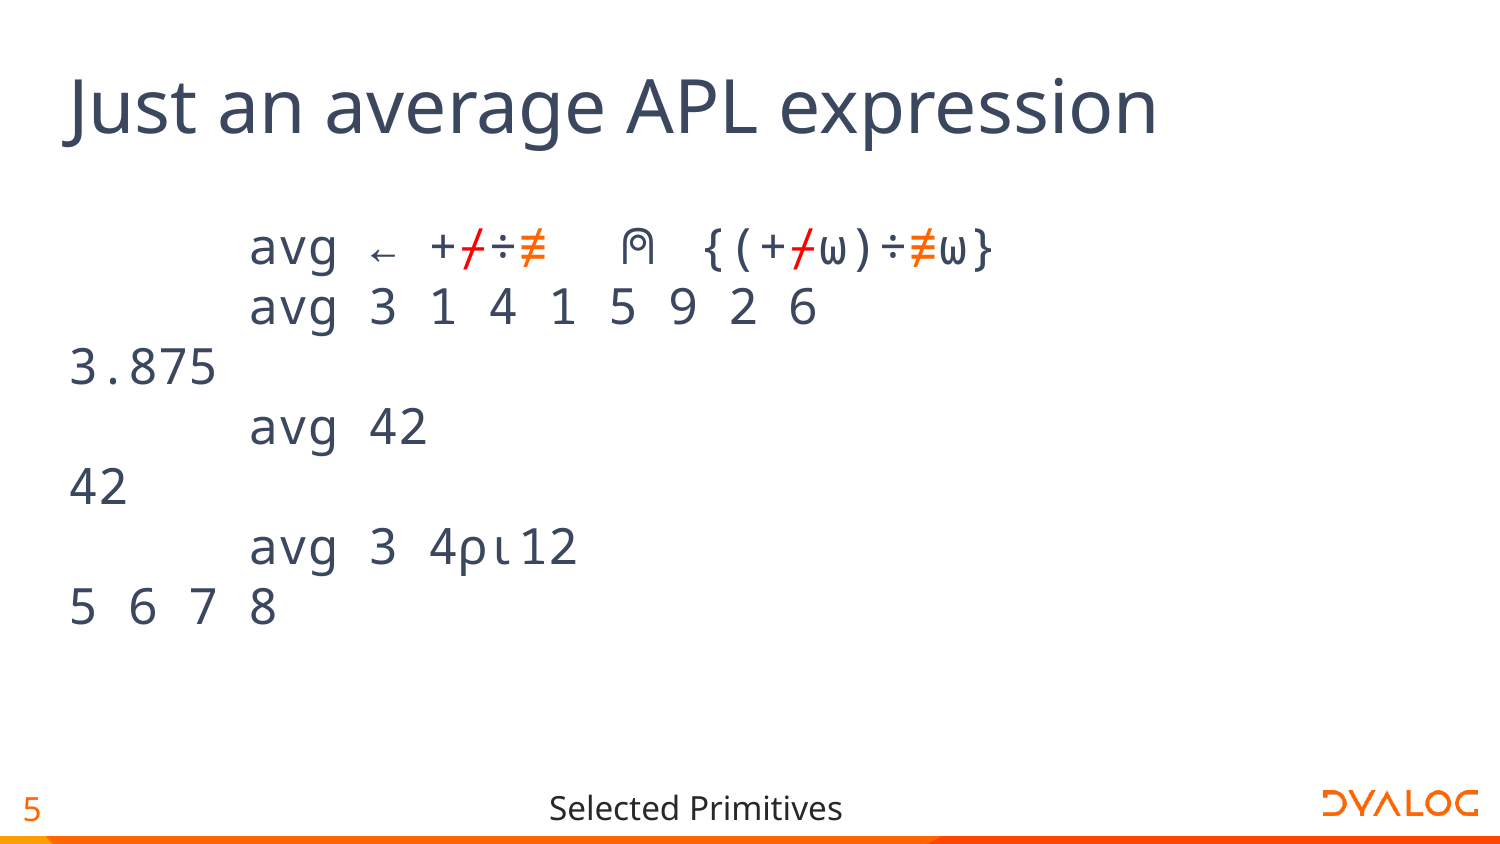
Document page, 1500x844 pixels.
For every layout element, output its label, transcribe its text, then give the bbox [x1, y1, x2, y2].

picture [1323, 790, 1478, 816]
picture [0, 836, 1500, 844]
title Just an average APL expression [53, 43, 1453, 157]
list avg ← +⌿÷≢ ⍝ {(+⌿⍵)÷≢⍵} avg 3 1 4 1 5 9 2 6 3.875 avg 42 42 avg 3 4⍴⍳12 5 6 7 8 [53, 207, 1453, 740]
